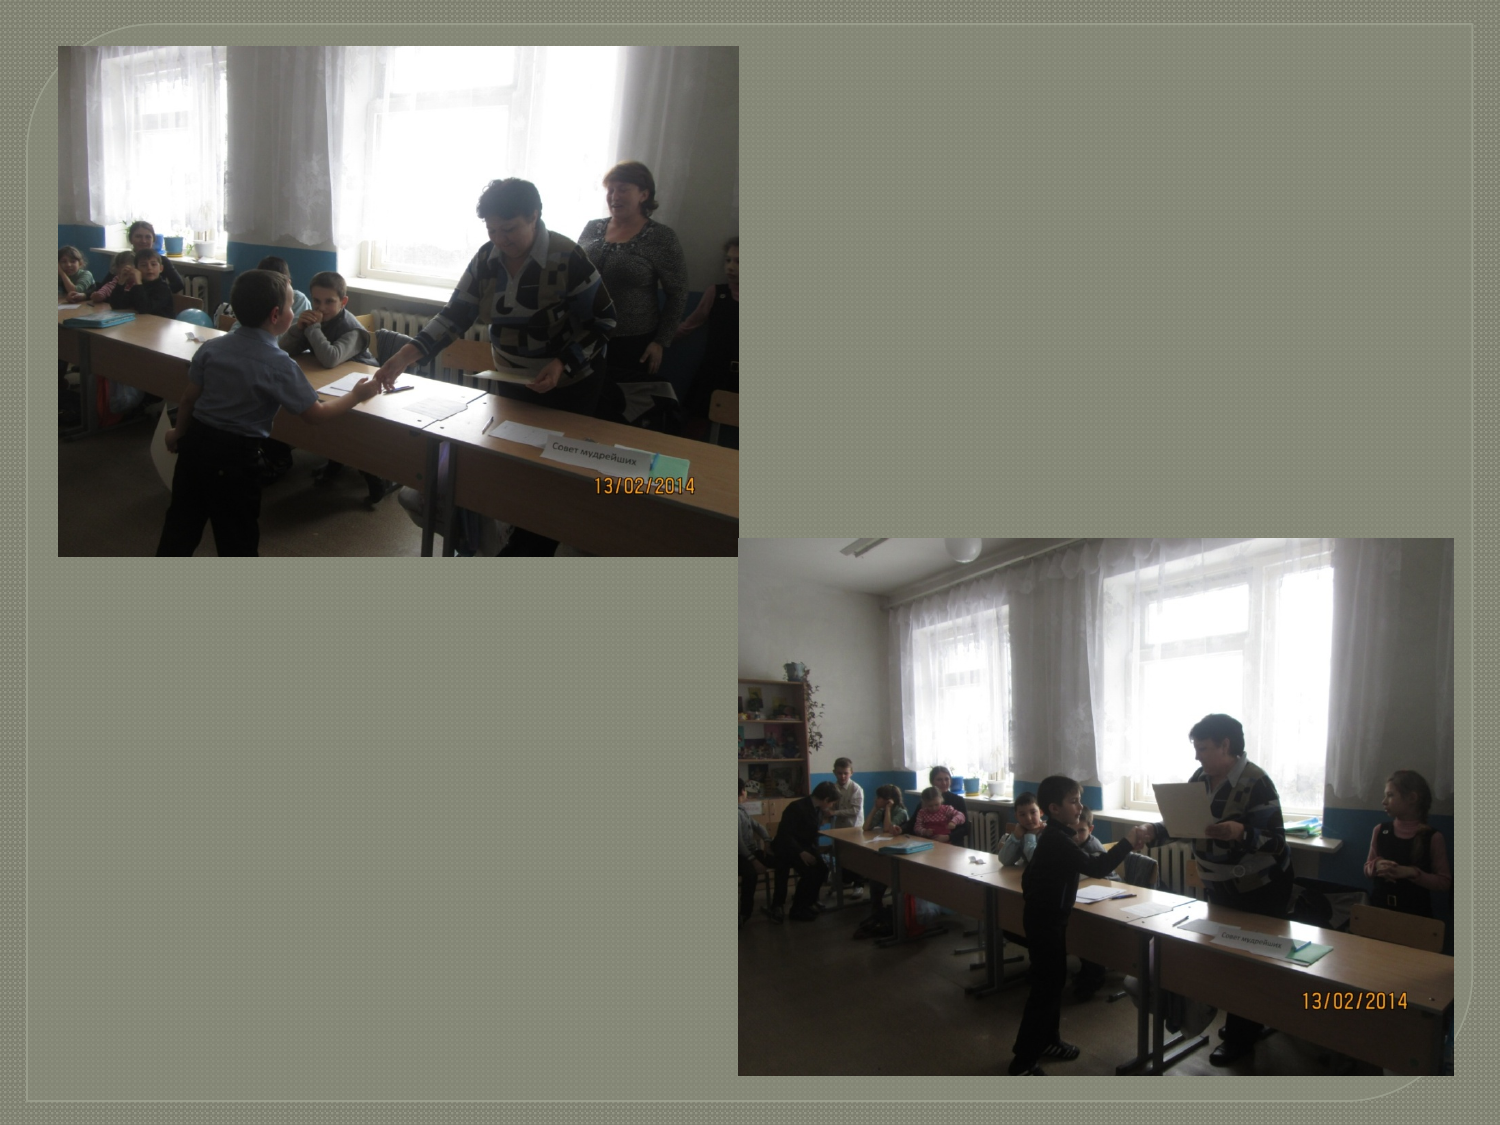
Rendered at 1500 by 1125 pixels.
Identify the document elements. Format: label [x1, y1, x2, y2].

picture [58, 46, 1454, 1076]
